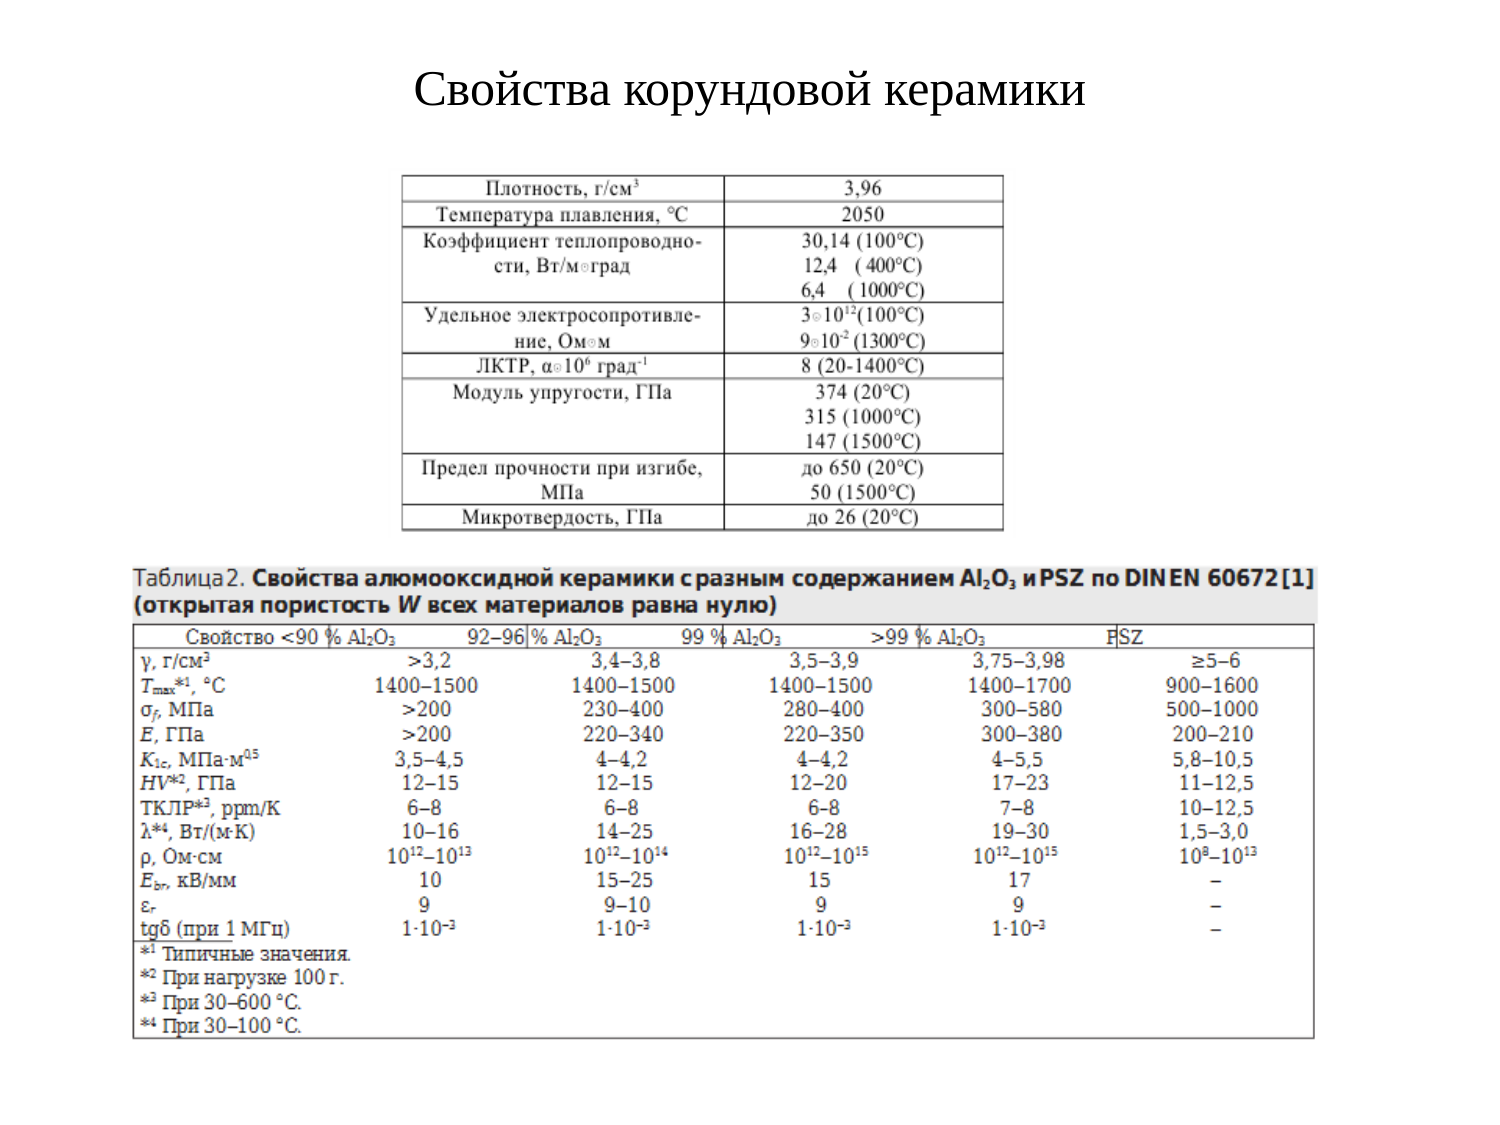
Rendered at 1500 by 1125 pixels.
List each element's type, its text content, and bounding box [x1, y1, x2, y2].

picture [100, 555, 1340, 1066]
title Свойства корундовой керамики [75, 45, 1425, 126]
picture [359, 165, 1041, 539]
